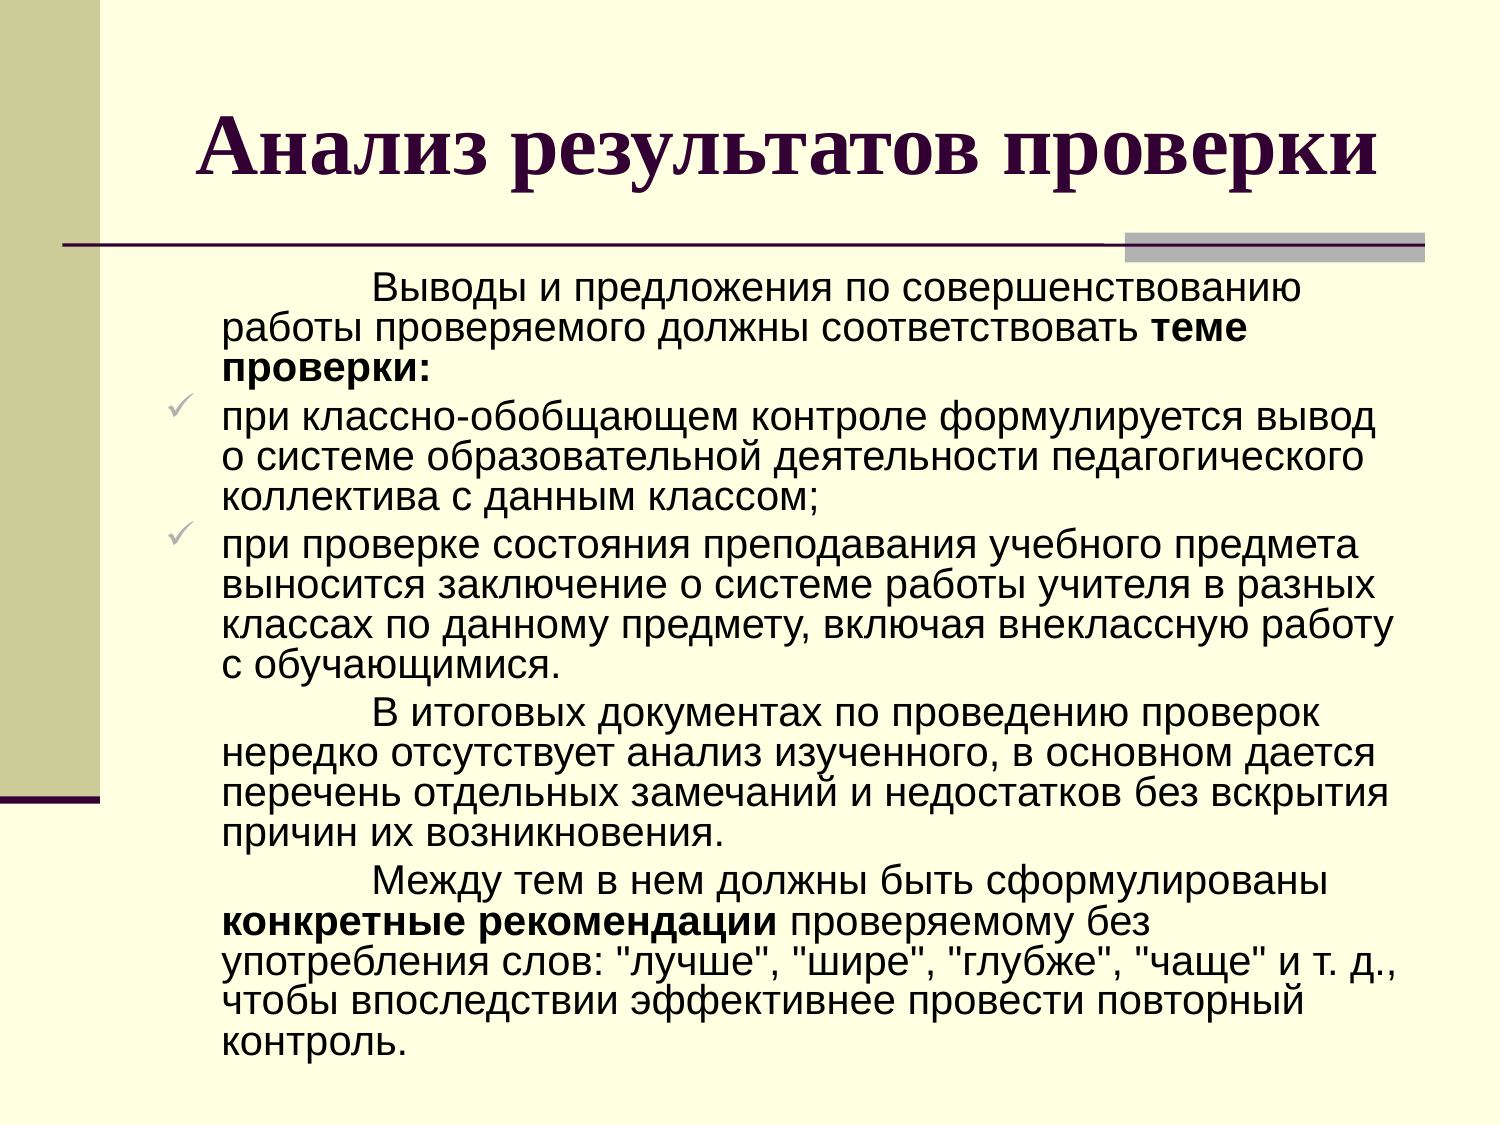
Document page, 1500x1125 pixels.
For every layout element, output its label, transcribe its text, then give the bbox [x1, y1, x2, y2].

title Анализ результатов проверки [150, 45, 1425, 234]
list Выводы и предложения по совершенствованию работы проверяемого должны соответствовать теме проверки: при классно-обобщающем контроле формулируется вывод о системе обра­зовательной деятельности педагогического коллектива с данным классом; при проверке состояния преподавания учебного предмета выносится заключение о системе работы учителя в разных классах по данному предмету, включая внеклассную работу с обучающимися. В итоговых документах по проведению проверок нередко отсутствует анализ изученного, в основном дается перечень отдельных замечаний и недостатков без вскрытия причин их возникновения. Между тем в нем должны быть сформулированы конкретные рекомендации проверяемому без употребления слов: "лучше", "шире", "глубже", "чаще" и т. д., чтобы впоследствии эффективнее провести повторный контроль. [150, 262, 1425, 1047]
